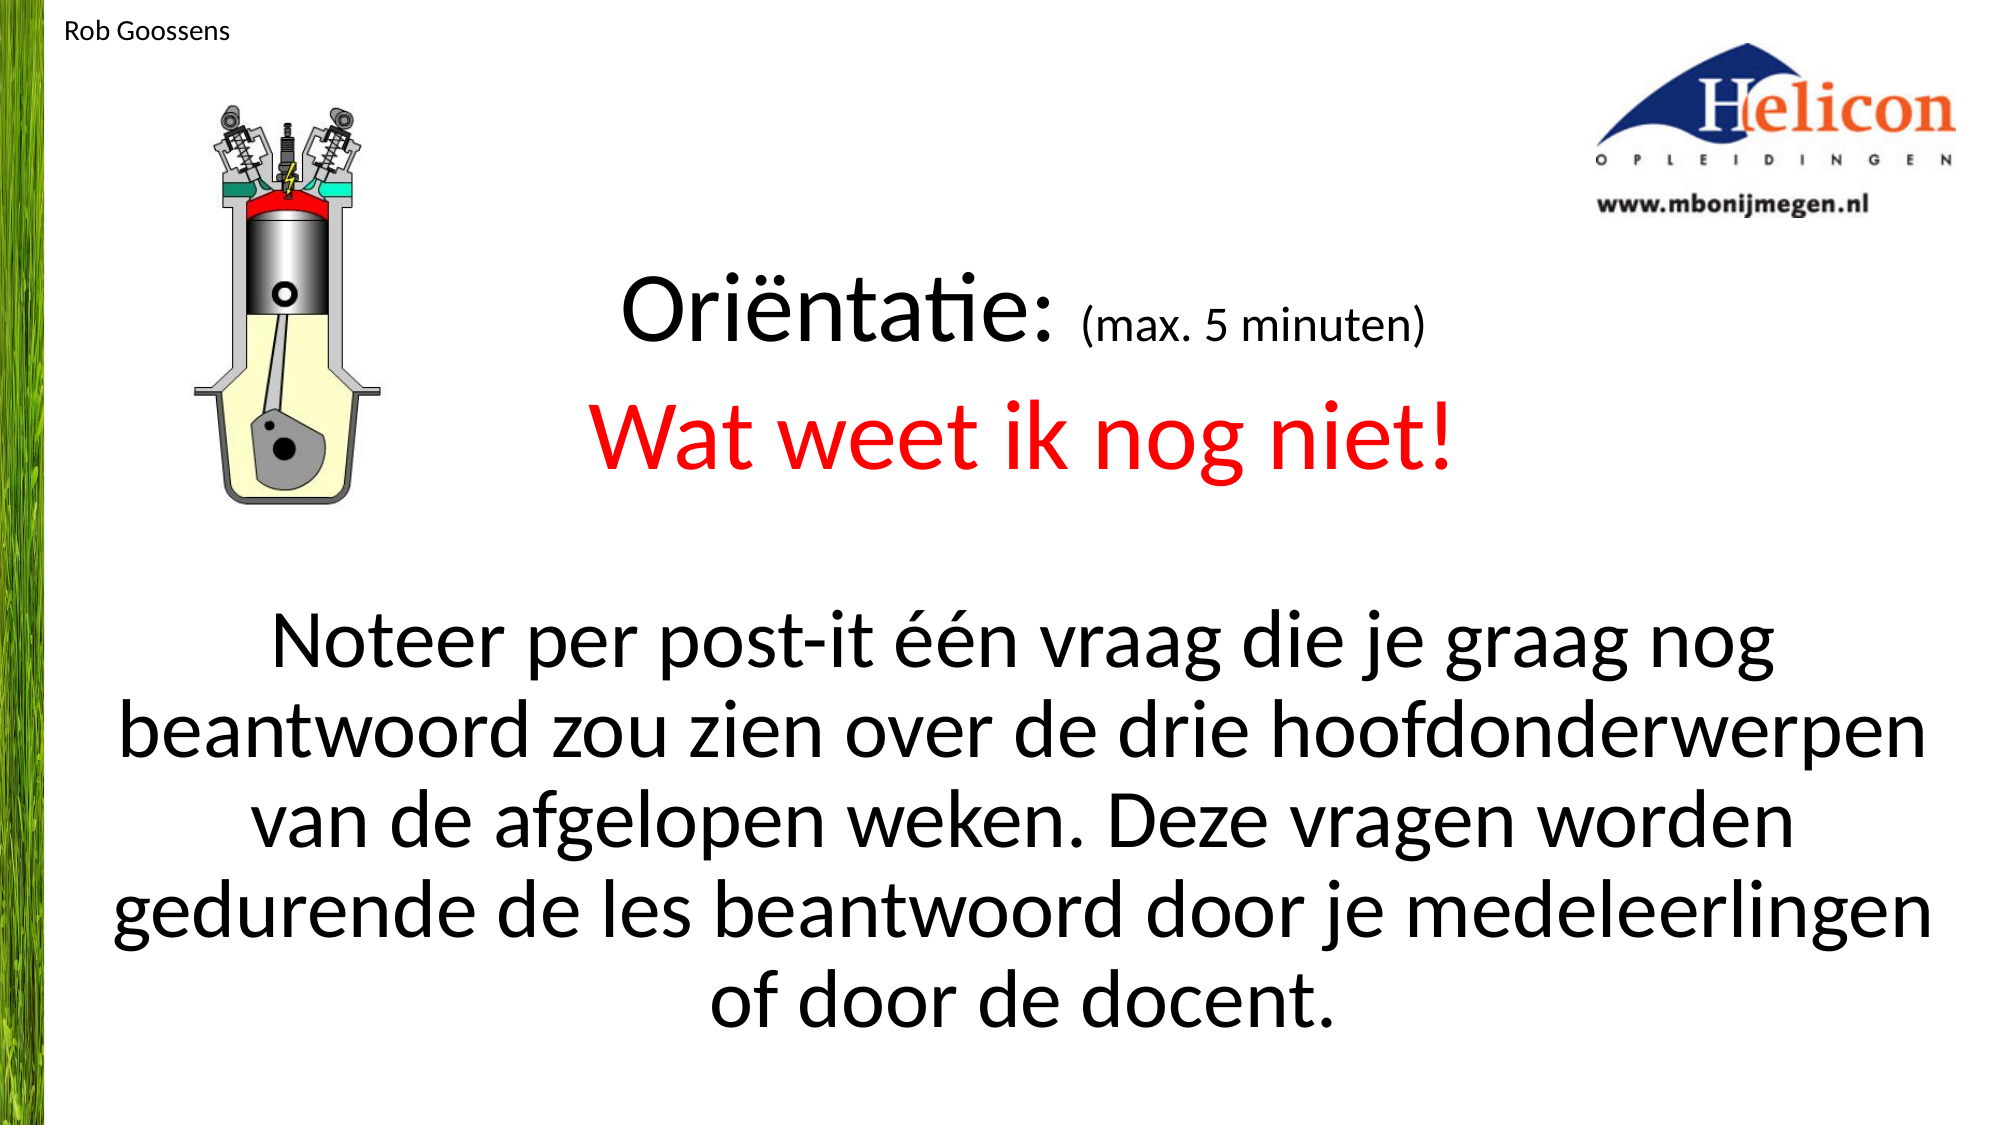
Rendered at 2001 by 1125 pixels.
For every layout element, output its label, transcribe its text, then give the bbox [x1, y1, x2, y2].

picture [173, 96, 402, 511]
subtitle Oriëntatie: (max. 5 minuten) Wat weet ik nog niet! Noteer per post-it één vraag die je graag nog beantwoord zou zien over de drie hoofdonderwerpen van de afgelopen weken. Deze vragen worden gedurende de les beantwoord door je medeleerlingen of door de docent. [62, 247, 1985, 1085]
text_box [0, 0, 45, 1125]
picture [1596, 43, 1956, 218]
text_box Rob Goossens [49, 3, 250, 54]
